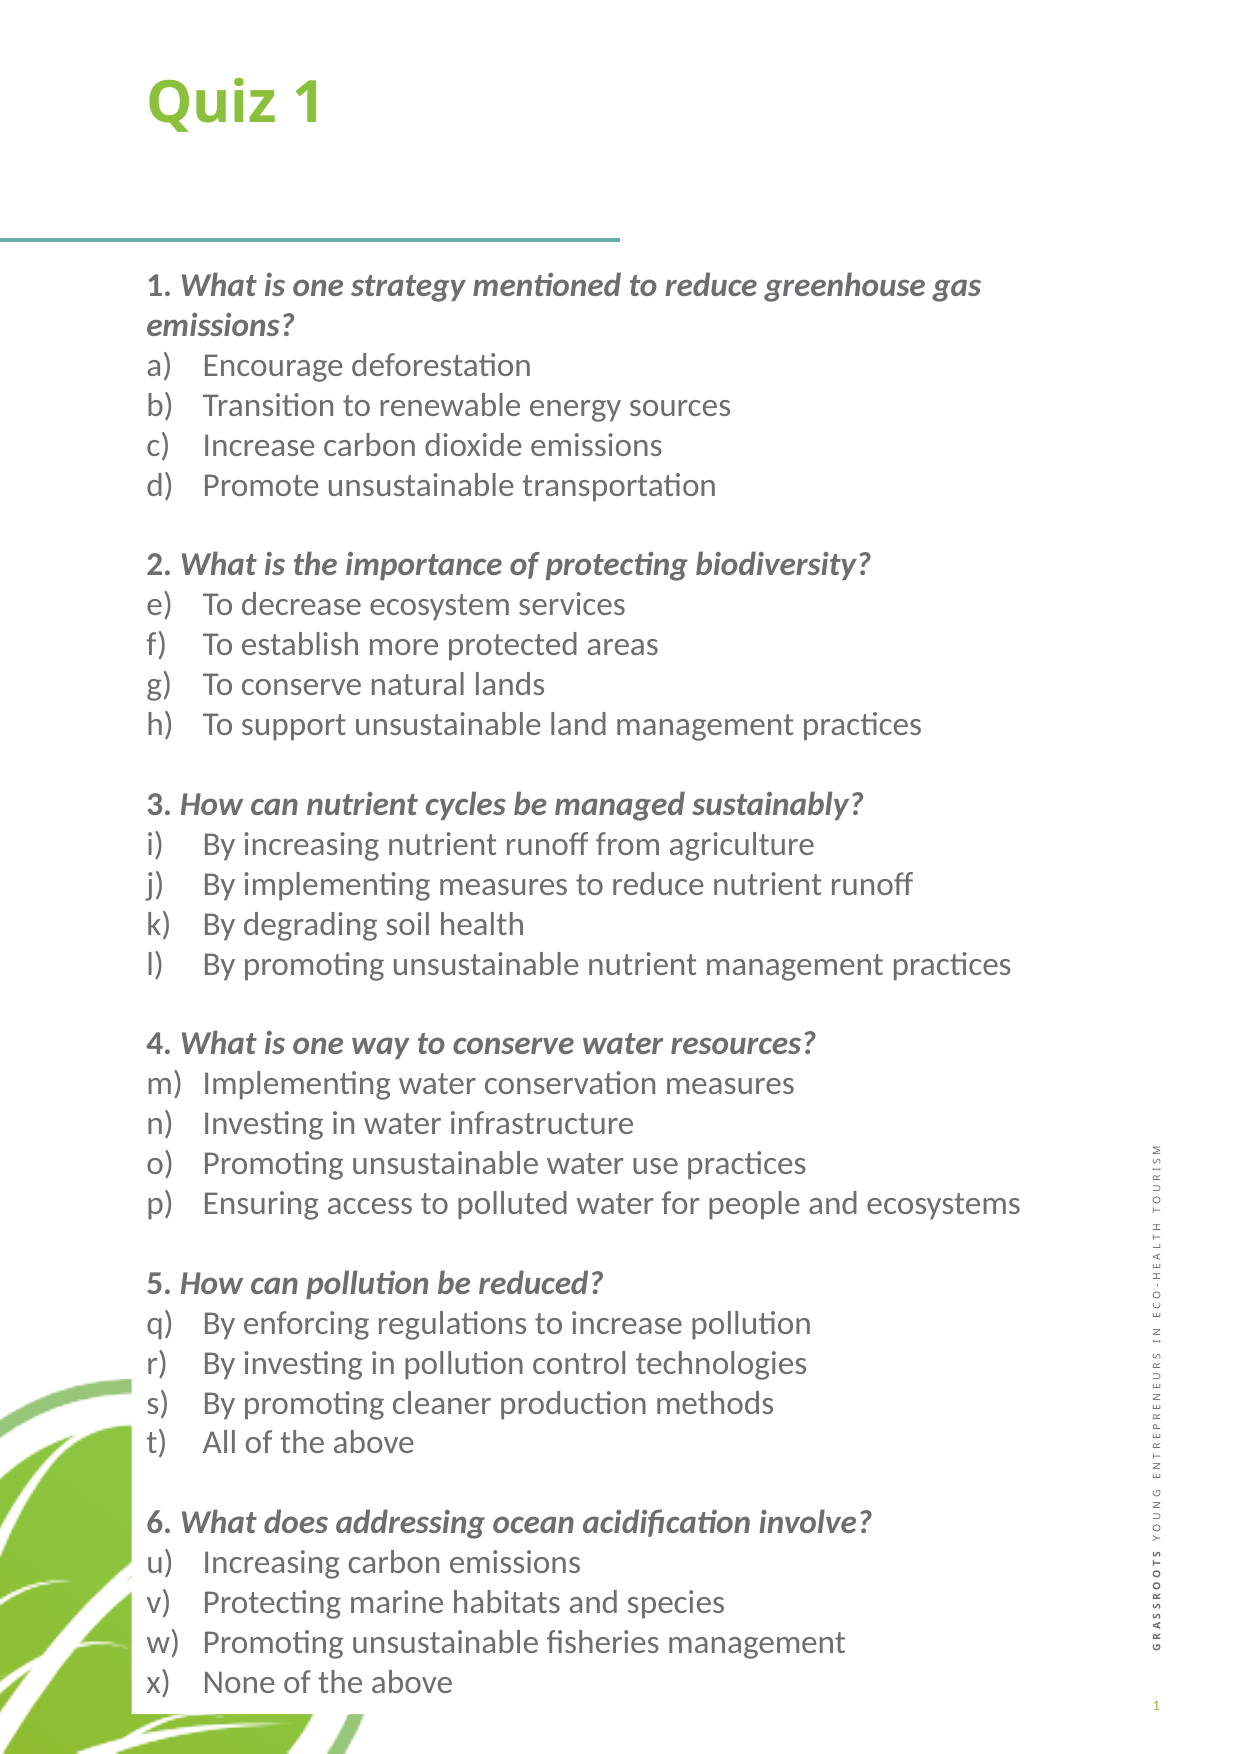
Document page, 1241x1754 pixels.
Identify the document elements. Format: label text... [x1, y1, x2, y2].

slide_number 1 [1125, 1666, 1187, 1743]
list Quiz 1 [131, 56, 1109, 235]
list 1. What is one strategy mentioned to reduce greenhouse gas emissions? Encourage deforestation Transition to renewable energy sources Increase carbon dioxide emissions Promote unsustainable transportation 2. What is the importance of protecting biodiversity? To decrease ecosystem services To establish more protected areas To conserve natural lands To support unsustainable land management practices 3. How can nutrient cycles be managed sustainably? By increasing nutrient runoff from agriculture By implementing measures to reduce nutrient runoff By degrading soil health By promoting unsustainable nutrient management practices 4. What is one way to conserve water resources? Implementing water conservation measures Investing in water infrastructure Promoting unsustainable water use practices Ensuring access to polluted water for people and ecosystems 5. How can pollution be reduced? By enforcing regulations to increase pollution By investing in pollution control technologies By promoting cleaner production methods All of the above 6. What does addressing ocean acidification involve? Increasing carbon emissions Protecting marine habitats and species Promoting unsustainable fisheries management None of the above [131, 255, 1109, 1715]
